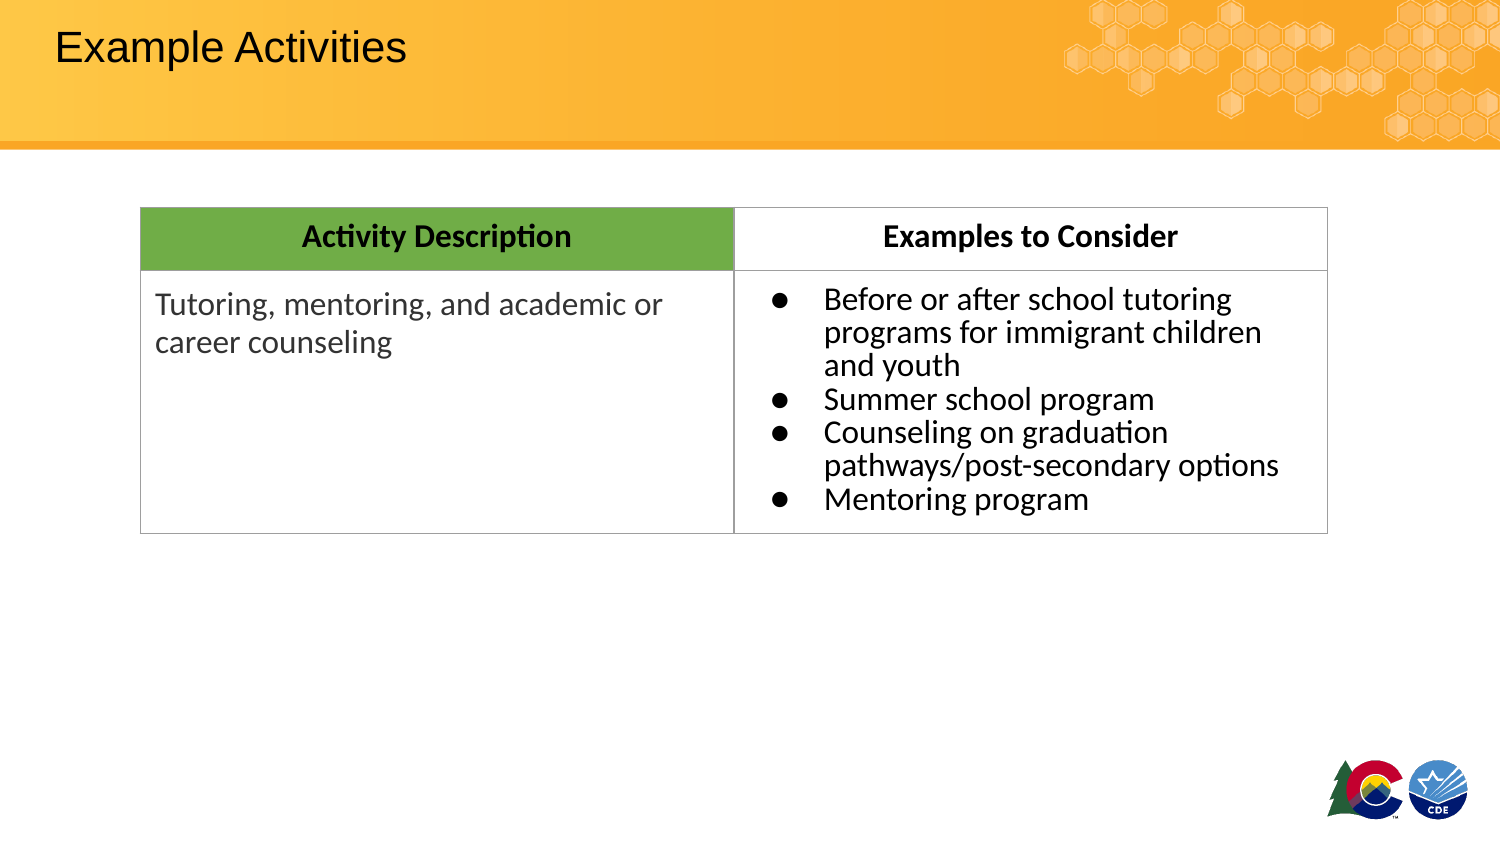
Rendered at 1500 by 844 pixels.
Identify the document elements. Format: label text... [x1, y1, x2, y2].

table_header Examples to Consider [735, 208, 1327, 270]
title Example Activities [54, 25, 1047, 136]
picture [1326, 759, 1468, 820]
picture [0, 0, 1500, 150]
table_cell Before or after school tutoring programs for immigrant children and youth Summer school program Counseling on graduation pathways/post-secondary options Mentoring program [735, 271, 1327, 533]
table_header Activity Description [141, 208, 733, 270]
table_cell Tutoring, mentoring, and academic or career counseling [141, 271, 733, 533]
